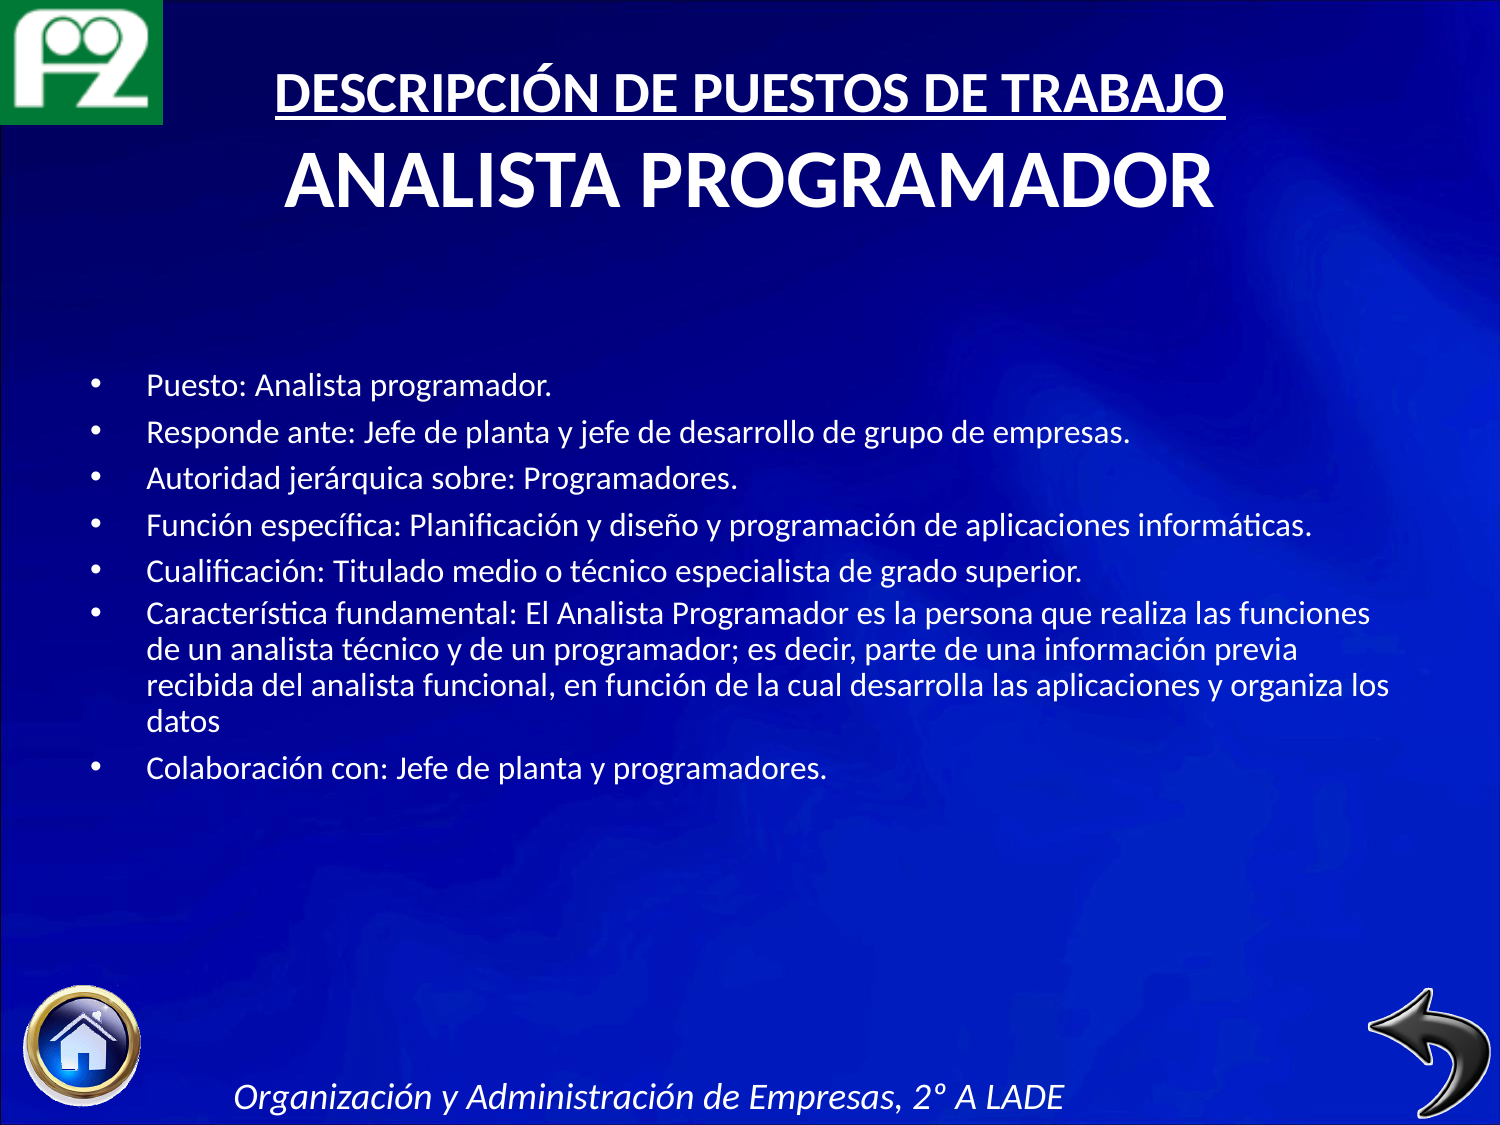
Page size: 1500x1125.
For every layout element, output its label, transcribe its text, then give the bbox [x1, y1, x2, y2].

picture [0, 0, 1500, 1125]
list Puesto: Analista programador. Responde ante: Jefe de planta y jefe de desarrollo de grupo de empresas. Autoridad jerárquica sobre: Programadores. Función específica: Planificación y diseño y programación de aplicaciones informáticas. Cualificación: Titulado medio o técnico especialista de grado superior. Característica fundamental: El Analista Programador es la persona que realiza las funciones de un analista técnico y de un programador; es decir, parte de una información previa recibida del analista funcional, en función de la cual desarrolla las aplicaciones y organiza los datos Colaboración con: Jefe de planta y programadores. [74, 262, 1426, 1006]
title DESCRIPCIÓN DE PUESTOS DE TRABAJO ANALISTA PROGRAMADOR [74, 44, 1426, 233]
text_box Organización y Administración de Empresas, 2º A LADE [218, 1064, 1199, 1125]
